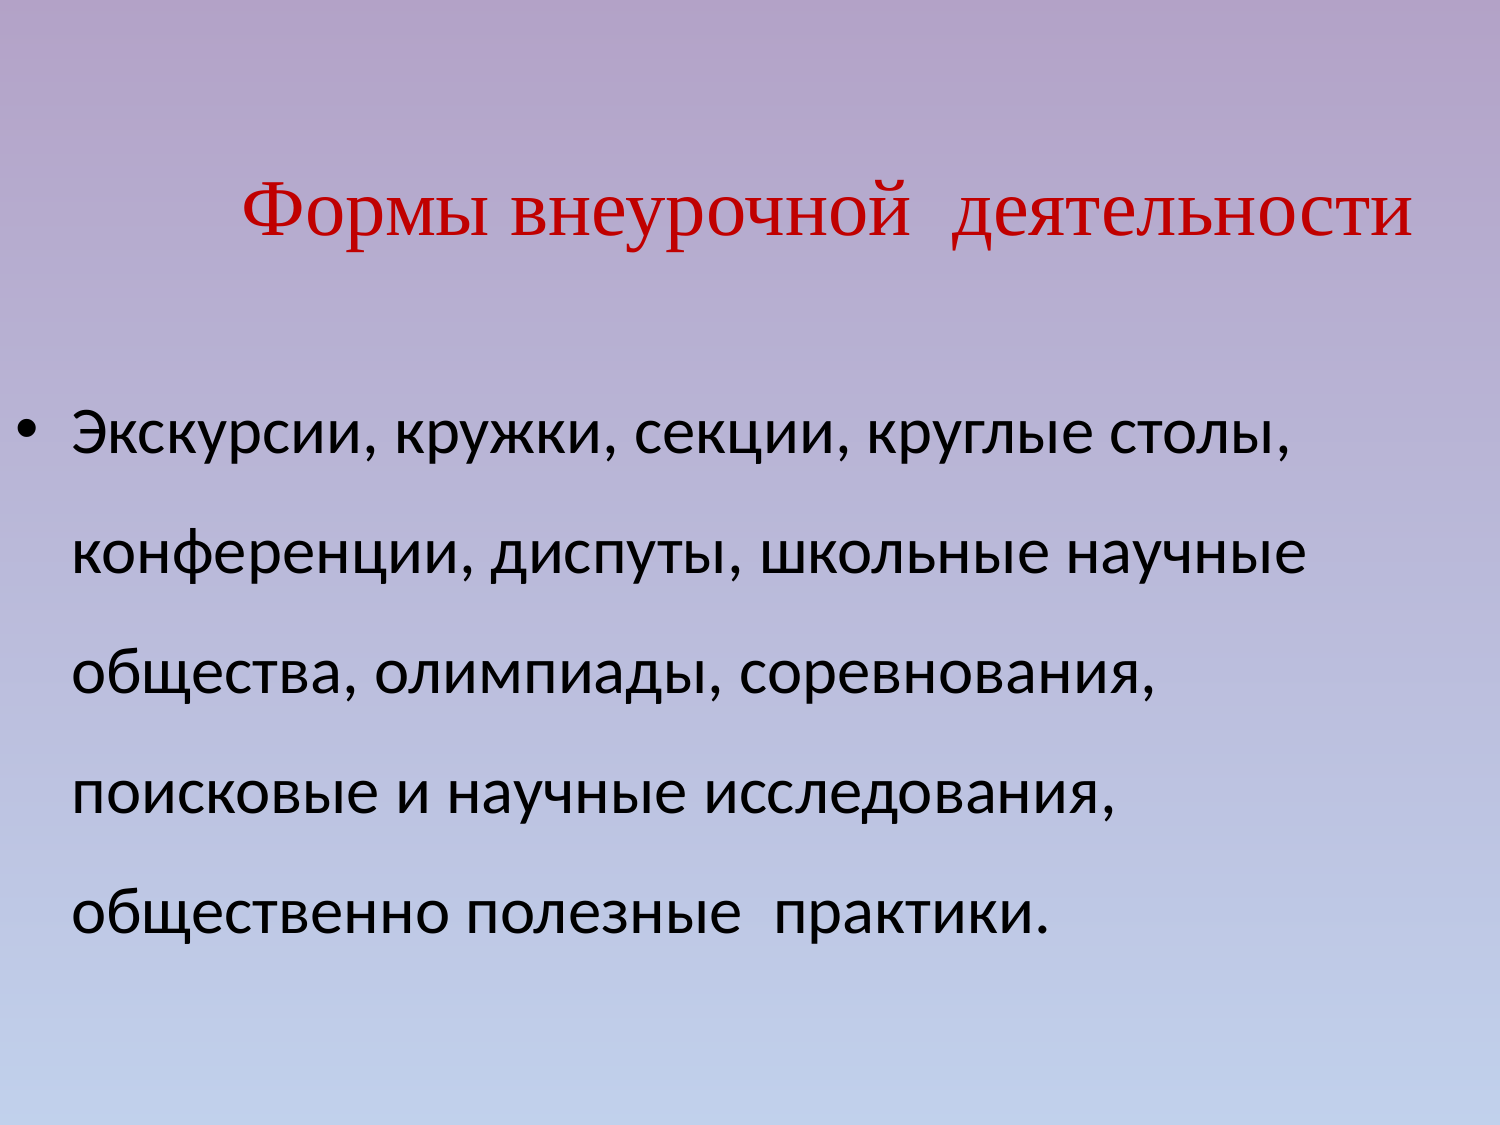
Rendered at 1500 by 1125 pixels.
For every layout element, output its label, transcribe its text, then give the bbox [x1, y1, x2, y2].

list Экскурсии, кружки, секции, круглые столы, конференции, диспуты, школьные научные общества, олимпиады, соревнования, поисковые и научные исследования, общественно полезные практики. [0, 246, 1350, 994]
title Формы внеурочной деятельности [157, 16, 1500, 293]
